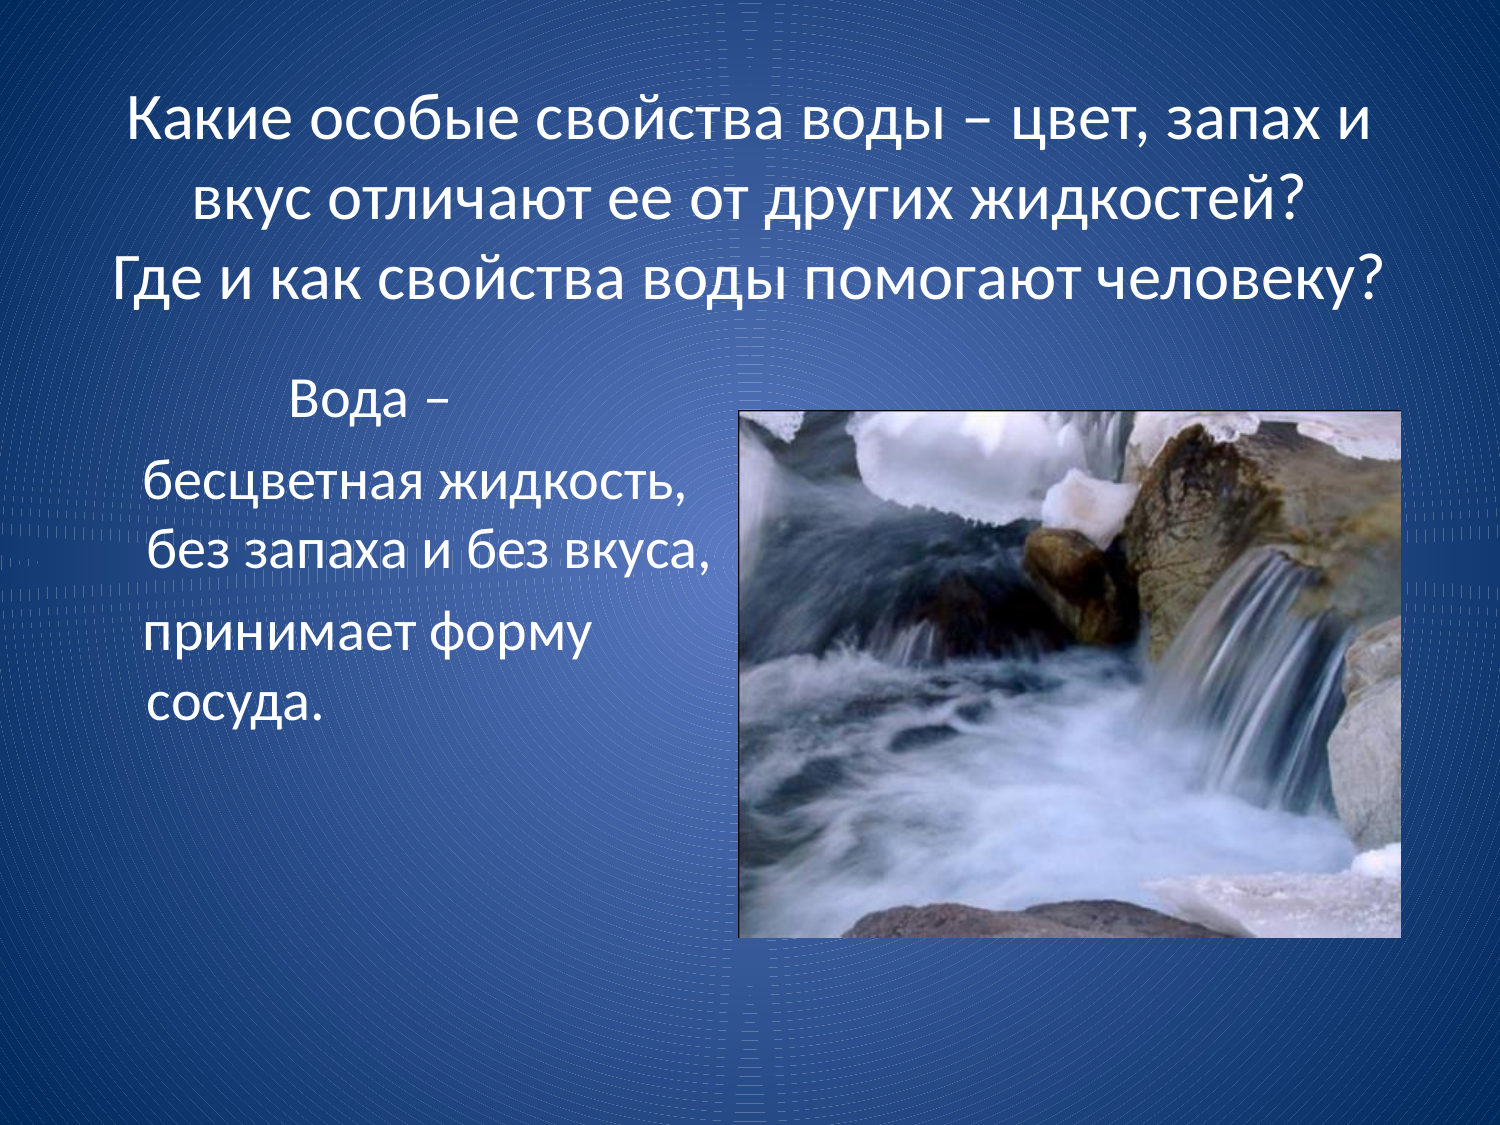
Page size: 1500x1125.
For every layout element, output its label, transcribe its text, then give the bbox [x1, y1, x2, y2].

title Какие особые свойства воды – цвет, запах и вкус отличают ее от других жидкостей? Где и как свойства воды помогают человеку? [74, 44, 1426, 341]
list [737, 409, 1401, 938]
list Вода – бесцветная жидкость, без запаха и без вкуса, принимает форму сосуда. [74, 351, 738, 1006]
